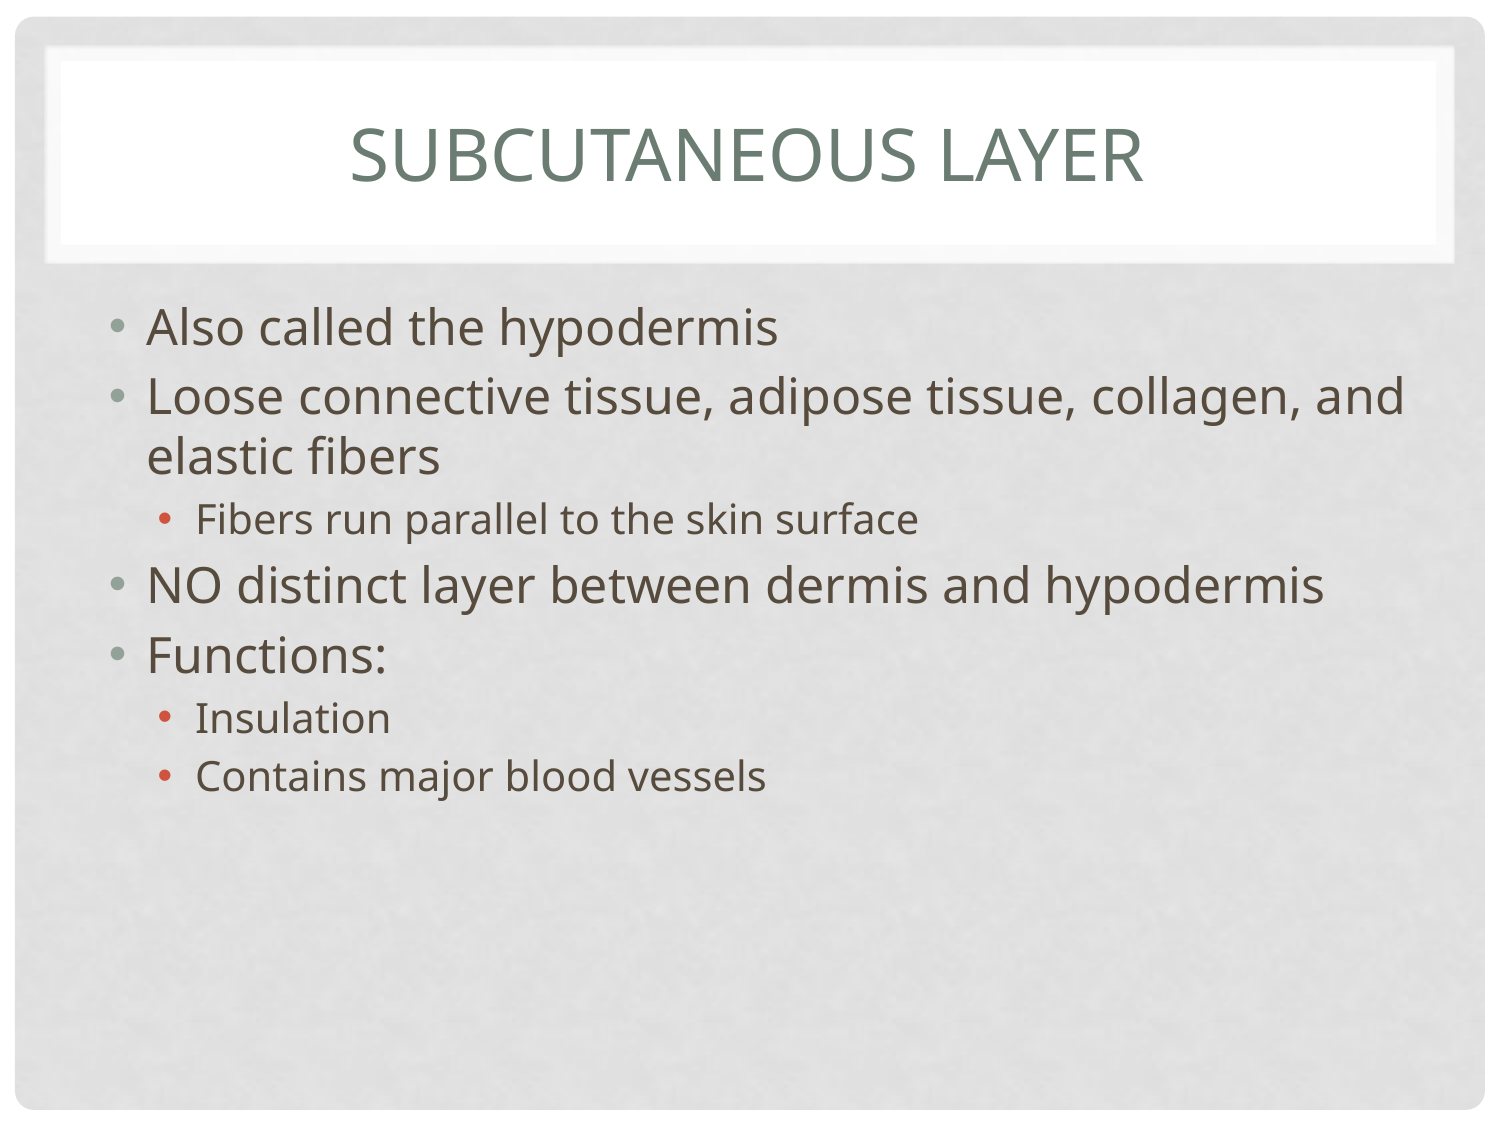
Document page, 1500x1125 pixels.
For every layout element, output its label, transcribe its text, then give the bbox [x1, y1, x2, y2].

list Also called the hypodermis Loose connective tissue, adipose tissue, collagen, and elastic fibers Fibers run parallel to the skin surface NO distinct layer between dermis and hypodermis Functions: Insulation Contains major blood vessels [75, 287, 1425, 1005]
title Subcutaneous Layer [69, 66, 1425, 238]
